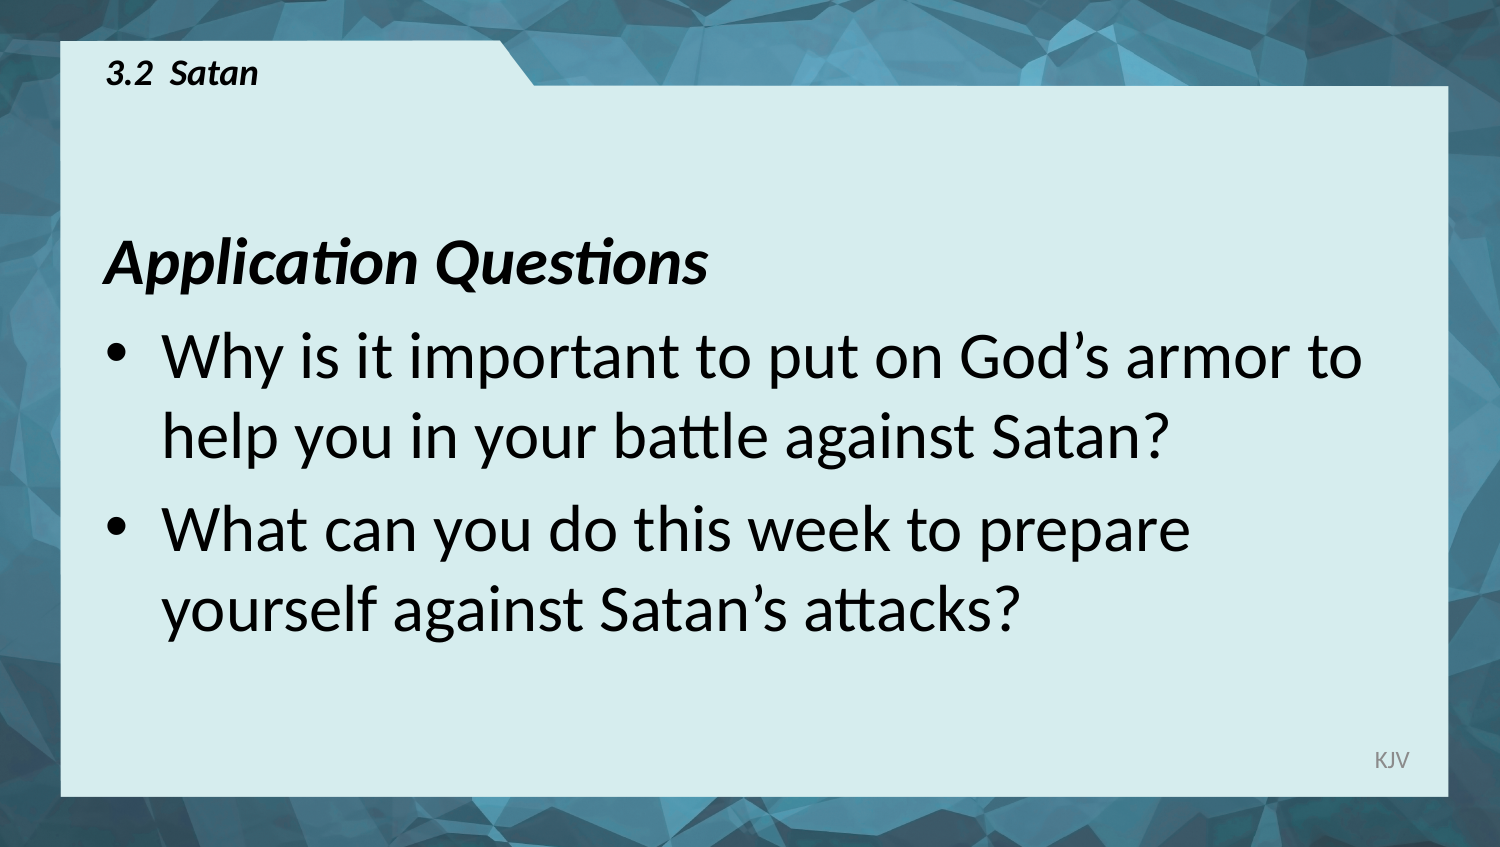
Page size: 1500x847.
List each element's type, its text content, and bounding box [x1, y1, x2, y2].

picture [0, 0, 1500, 847]
list Application Questions Why is it important to put on God’s armor to help you in your battle against Satan? What can you do this week to prepare yourself against Satan’s attacks? [89, 141, 1403, 722]
footer KJV [950, 736, 1425, 782]
title 3.2 Satan [89, 33, 1420, 108]
